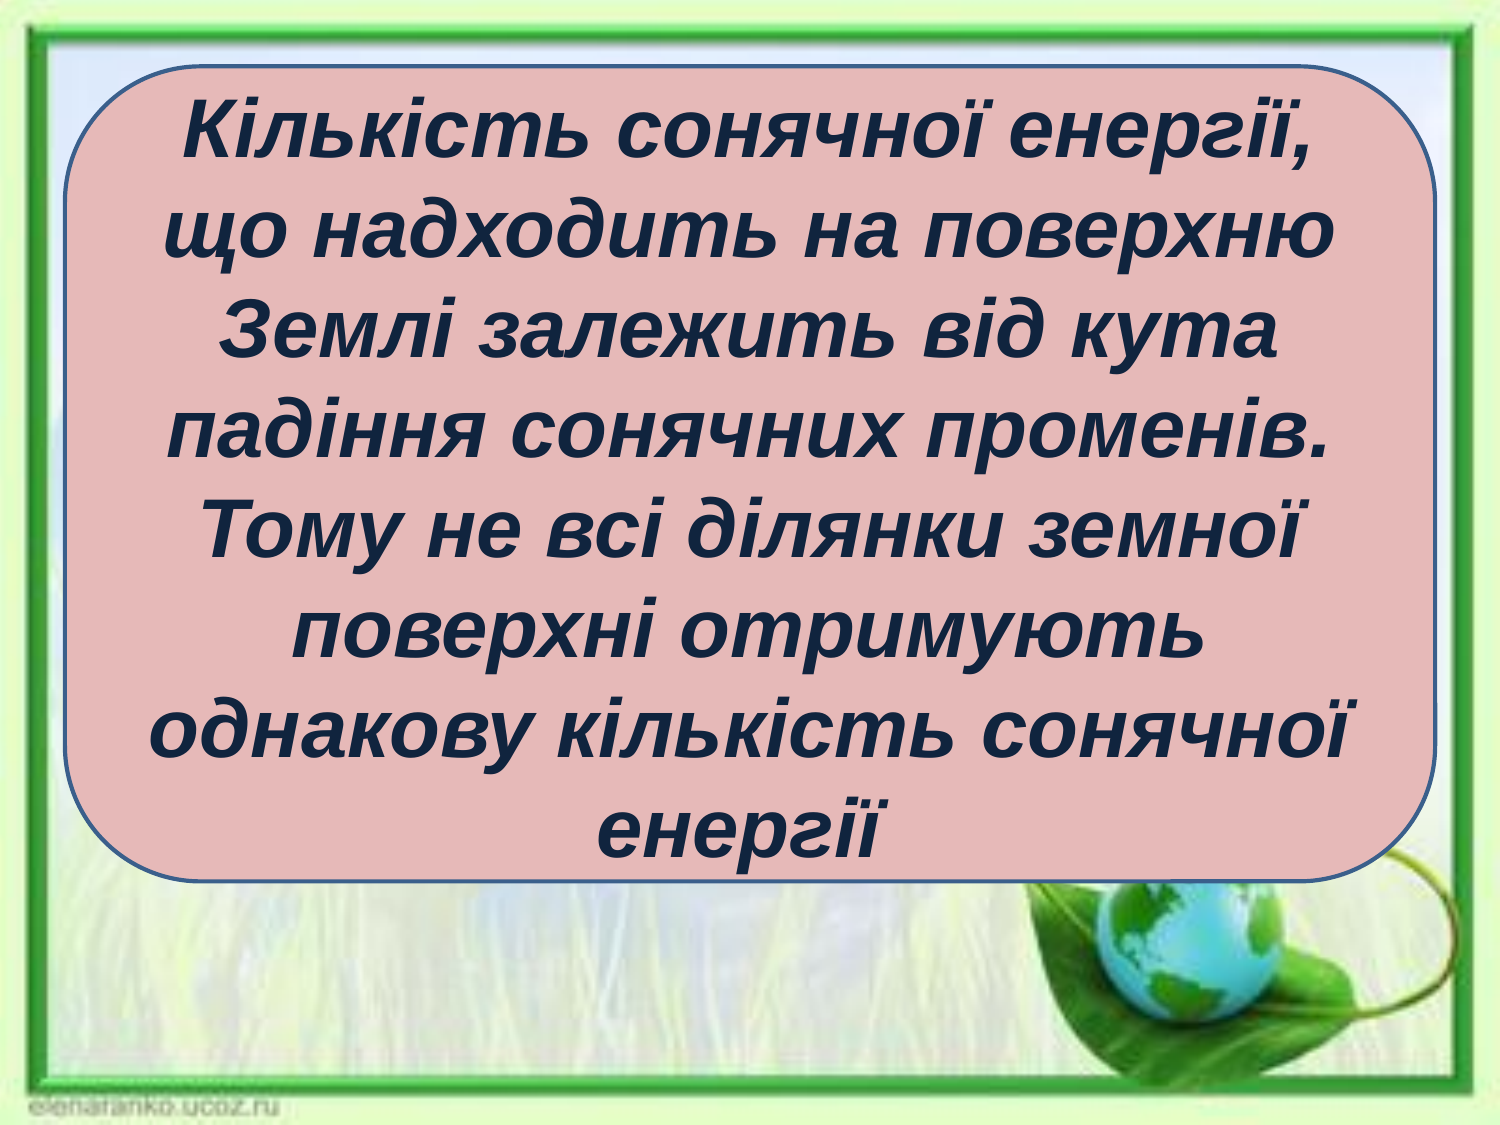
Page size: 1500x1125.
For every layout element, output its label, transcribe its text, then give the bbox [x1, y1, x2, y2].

text_box Кількість сонячної енергії, що надходить на поверхню Землі залежить від кута падіння сонячних променів. Тому не всі ділянки земної поверхні отримують однакову кількість сонячної енергії [62, 64, 1438, 884]
picture [0, 0, 1500, 1125]
